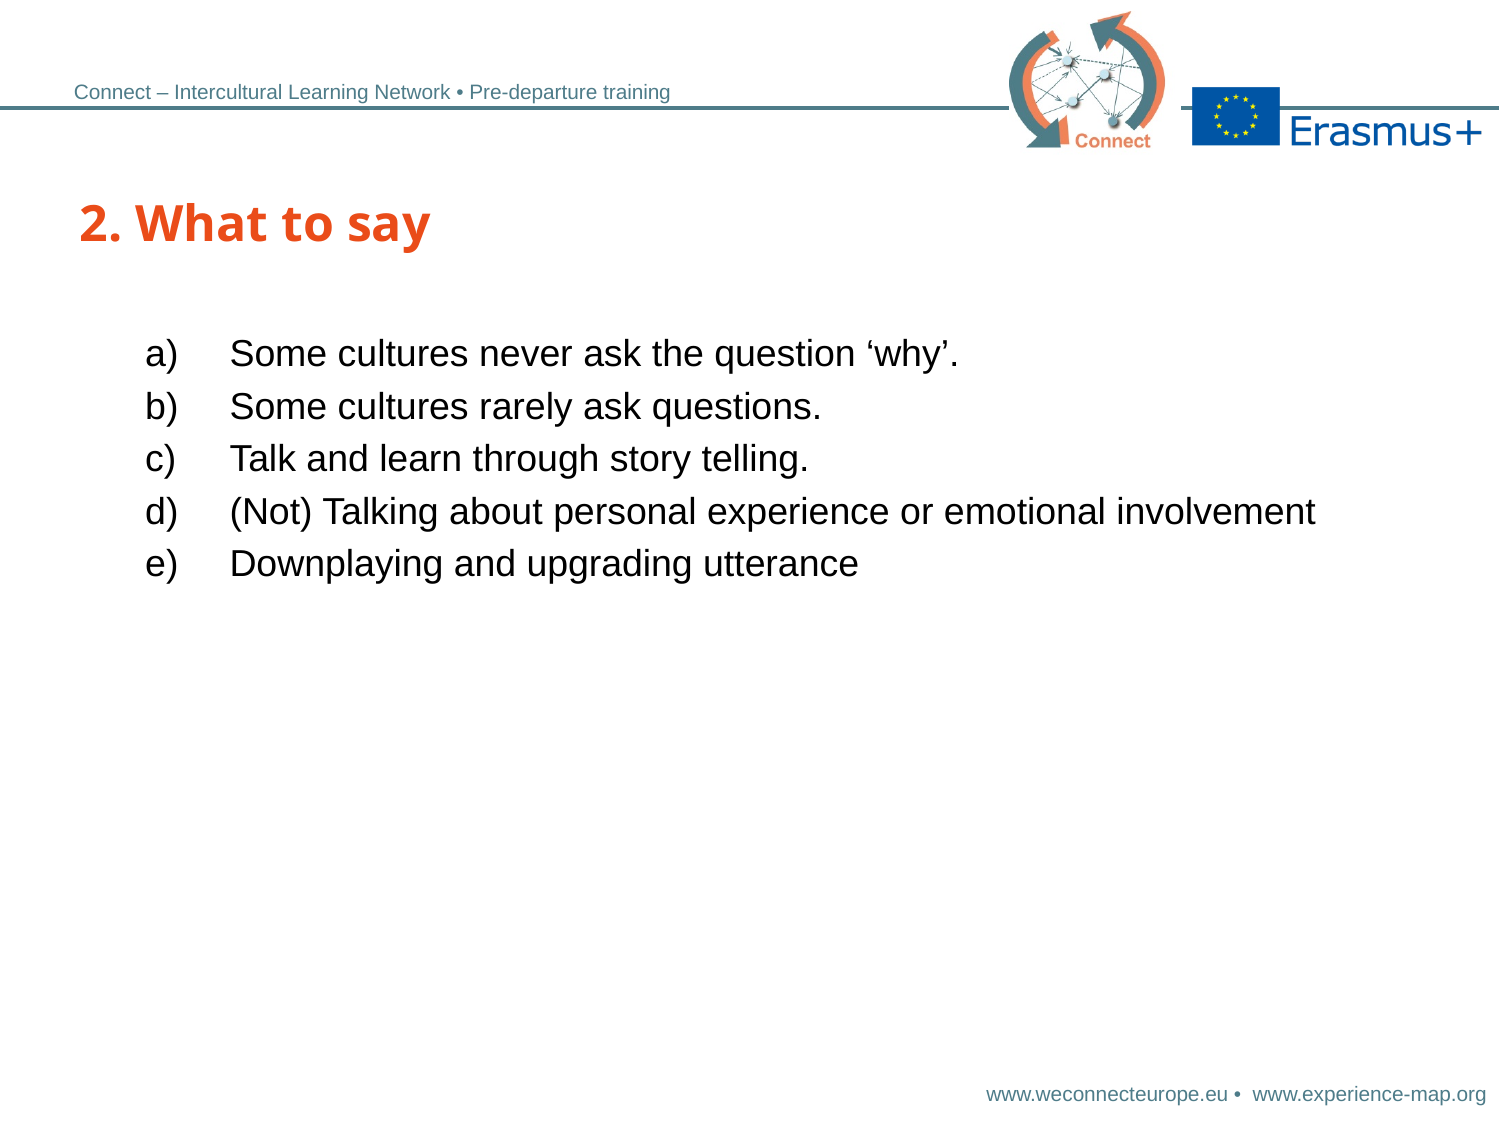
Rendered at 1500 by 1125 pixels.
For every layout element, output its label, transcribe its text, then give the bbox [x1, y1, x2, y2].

list 2. What to say Some cultures never ask the question ‘why’. Some cultures rarely ask questions. Talk and learn through story telling. (Not) Talking about personal experience or emotional involvement Downplaying and upgrading utterance [64, 184, 1500, 947]
picture [1009, 11, 1498, 162]
